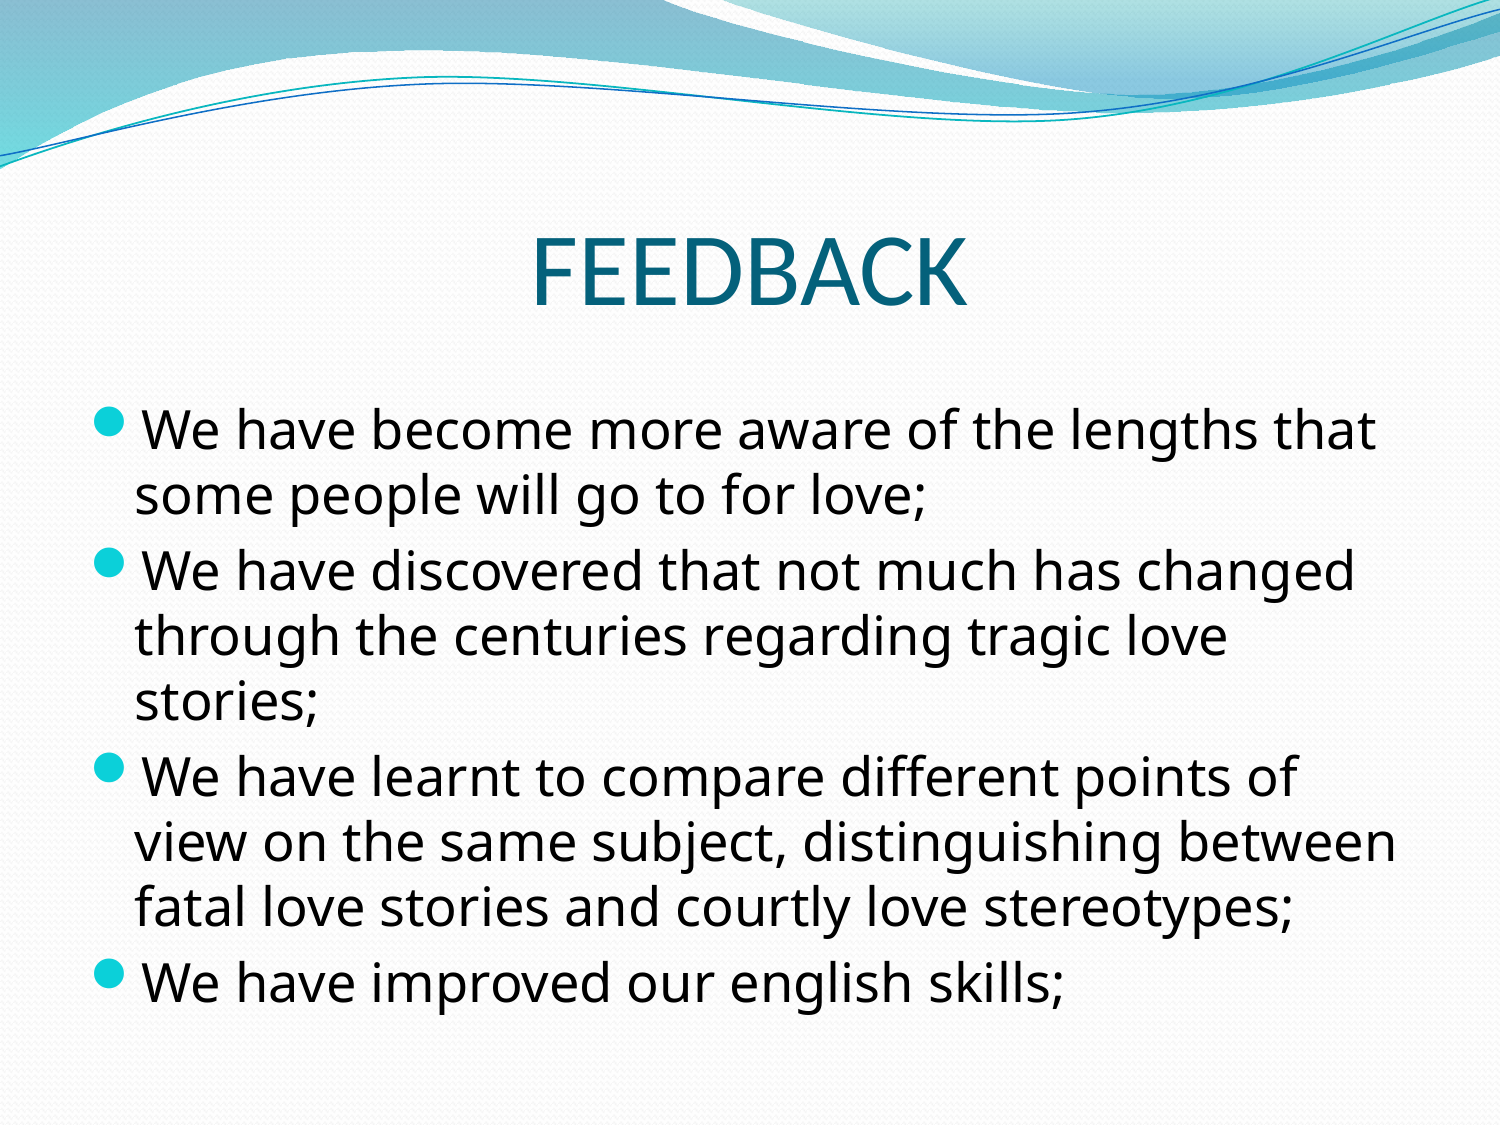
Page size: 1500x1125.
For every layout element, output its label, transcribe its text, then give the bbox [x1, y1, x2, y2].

title FEEDBACK [75, 138, 1425, 327]
list We have become more aware of the lengths that some people will go to for love; We have discovered that not much has changed through the centuries regarding tragic love stories; We have learnt to compare different points of view on the same subject, distinguishing between fatal love stories and courtly love stereotypes; We have improved our english skills; [75, 388, 1425, 1012]
